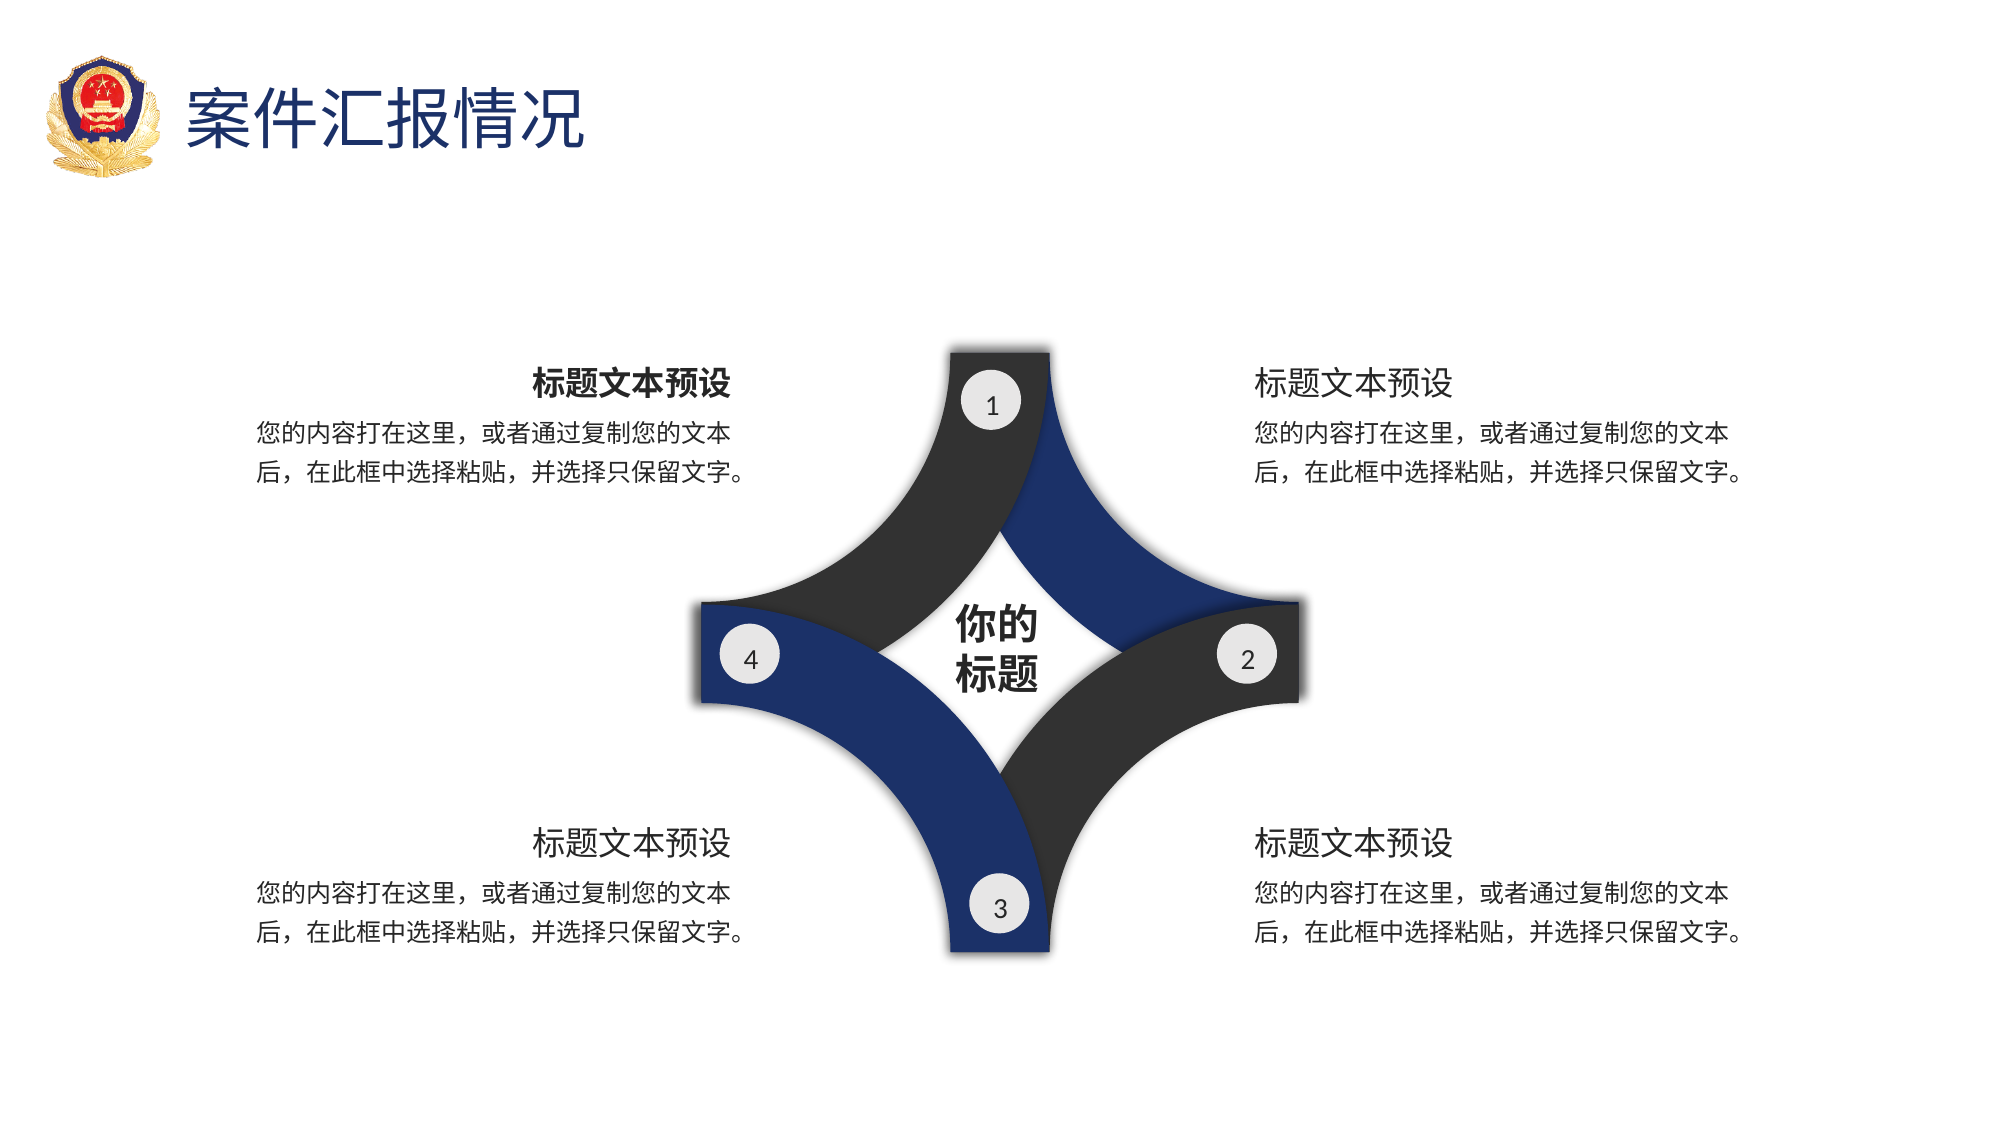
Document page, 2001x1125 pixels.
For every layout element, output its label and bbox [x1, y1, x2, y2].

text_box [32, 42, 825, 186]
text_box [232, 814, 701, 952]
text_box [232, 354, 701, 492]
text_box [701, 352, 1299, 953]
text_box [1299, 354, 1767, 492]
text_box [1299, 814, 1767, 952]
